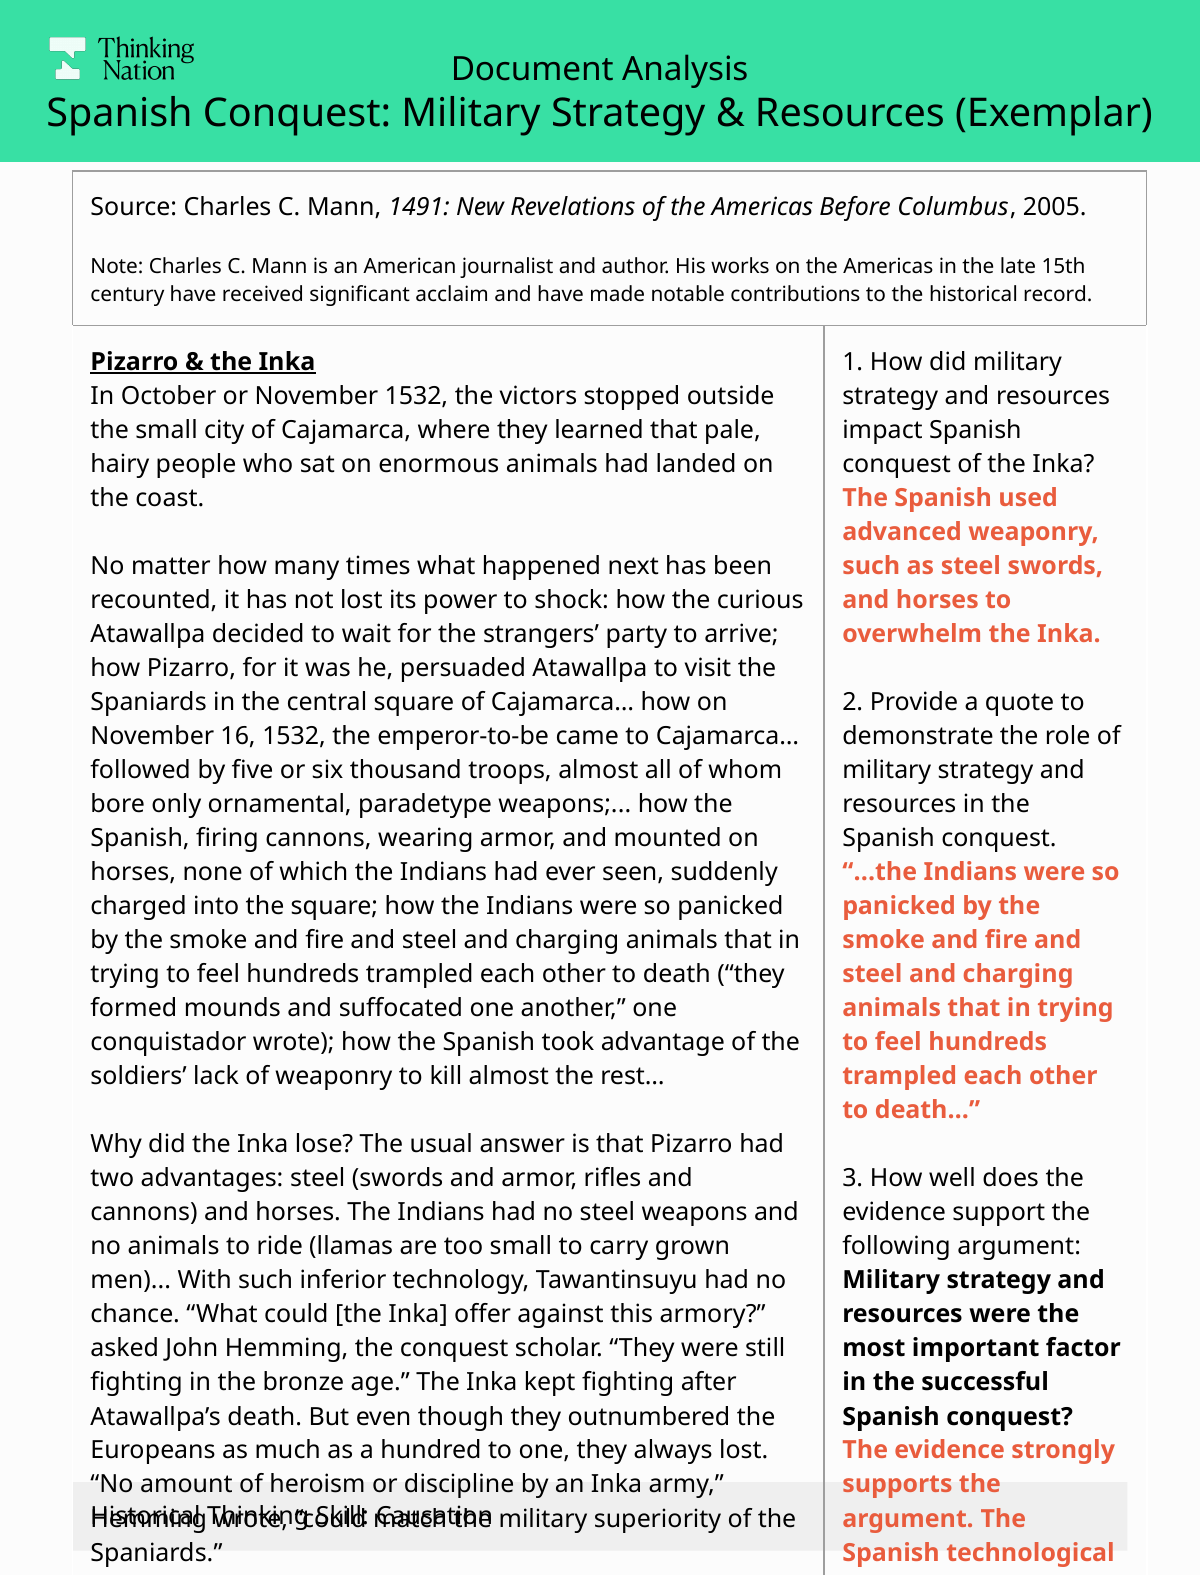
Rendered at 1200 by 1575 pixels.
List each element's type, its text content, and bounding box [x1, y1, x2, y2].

table_cell 1. How did military strategy and resources impact Spanish conquest of the Inka? The Spanish used advanced weaponry, such as steel swords, and horses to overwhelm the Inka. 2. Provide a quote to demonstrate the role of military strategy and resources in the Spanish conquest. “...the Indians were so panicked by the smoke and fire and steel and charging animals that in trying to feel hundreds trampled each other to death…” 3. How well does the evidence support the following argument: Military strategy and resources were the most important factor in the successful Spanish conquest? The evidence strongly supports the argument. The Spanish technological superiority allowed them to defeat the Inka. [825, 326, 1146, 1575]
table_cell Pizarro & the Inka In October or November 1532, the victors stopped outside the small city of Cajamarca, where they learned that pale, hairy people who sat on enormous animals had landed on the coast. No matter how many times what happened next has been recounted, it has not lost its power to shock: how the curious Atawallpa decided to wait for the strangers’ party to arrive; how Pizarro, for it was he, persuaded Atawallpa to visit the Spaniards in the central square of Cajamarca… how on November 16, 1532, the emperor-to-be came to Cajamarca… followed by five or six thousand troops, almost all of whom bore only ornamental, paradetype weapons;... how the Spanish, firing cannons, wearing armor, and mounted on horses, none of which the Indians had ever seen, suddenly charged into the square; how the Indians were so panicked by the smoke and fire and steel and charging animals that in trying to feel hundreds trampled each other to death (“they formed mounds and suffocated one another,” one conquistador wrote); how the Spanish took advantage of the soldiers’ lack of weaponry to kill almost the rest… Why did the Inka lose? The usual answer is that Pizarro had two advantages: steel (swords and armor, rifles and cannons) and horses. The Indians had no steel weapons and no animals to ride (llamas are too small to carry grown men)... With such inferior technology, Tawantinsuyu had no chance. “What could [the Inka] offer against this armory?” asked John Hemming, the conquest scholar. “They were still fighting in the bronze age.” The Inka kept fighting after Atawallpa’s death. But even though they outnumbered the Europeans as much as a hundred to one, they always lost. “No amount of heroism or discipline by an Inka army,” Hemming wrote, “could match the military superiority of the Spaniards.” [73, 326, 823, 1575]
picture [33, 23, 199, 93]
table_header Source: Charles C. Mann, 1491: New Revelations of the Americas Before Columbus, 2005. Note: Charles C. Mann is an American journalist and author. His works on the Americas in the late 15th century have received significant acclaim and have made notable contributions to the historical record. [73, 172, 1146, 325]
text_box Document Analysis Spanish Conquest: Military Strategy & Resources (Exemplar) [0, 0, 1200, 162]
